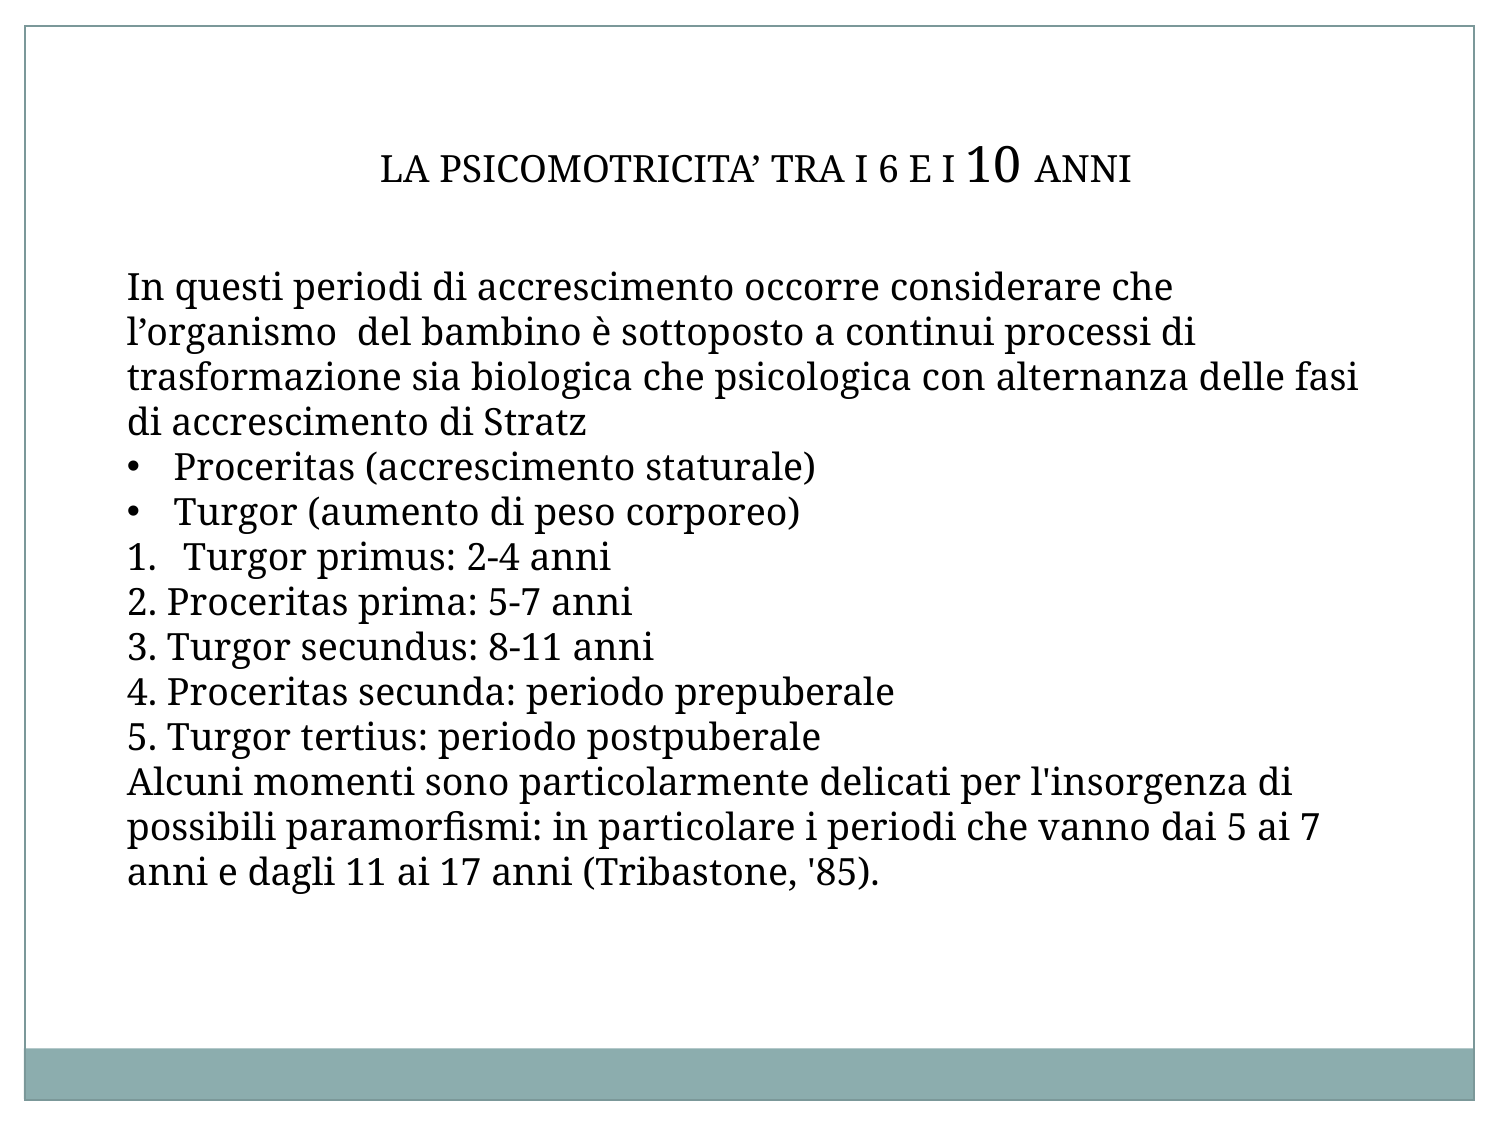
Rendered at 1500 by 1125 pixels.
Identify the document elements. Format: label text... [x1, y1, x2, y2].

text_box LA PSICOMOTRICITA’ TRA I 6 E I 10 ANNI [112, 125, 1400, 201]
text_box In questi periodi di accrescimento occorre considerare che l’organismo del bambino è sottoposto a continui processi di trasformazione sia biologica che psicologica con alternanza delle fasi di accrescimento di Stratz Proceritas (accrescimento staturale) Turgor (aumento di peso corporeo) Turgor primus: 2-4 anni 2. Proceritas prima: 5-7 anni 3. Turgor secundus: 8-11 anni 4. Proceritas secunda: periodo prepuberale 5. Turgor tertius: periodo postpuberale Alcuni momenti sono particolarmente delicati per l'insorgenza di possibili paramorfismi: in particolare i periodi che vanno dai 5 ai 7 anni e dagli 11 ai 17 anni (Tribastone, '85). [112, 255, 1388, 901]
